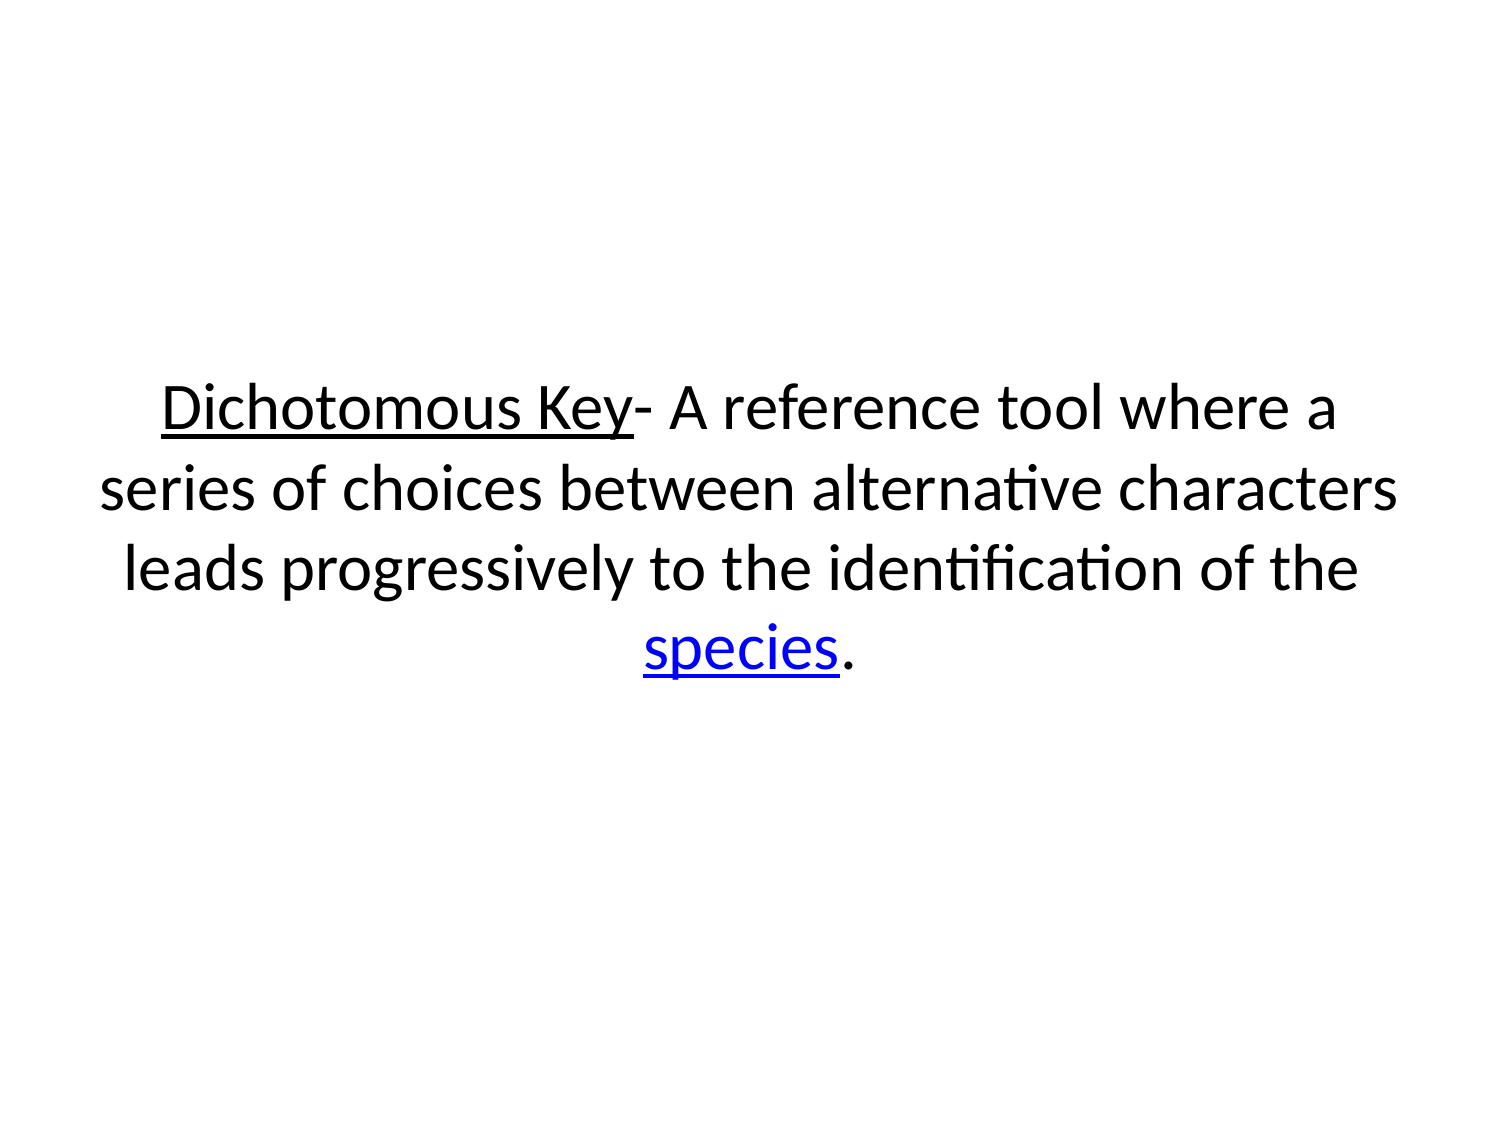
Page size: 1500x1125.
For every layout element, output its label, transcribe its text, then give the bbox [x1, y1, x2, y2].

list Dichotomous Key- A reference tool where a series of choices between alternative characters leads progressively to the identification of the species. [75, 262, 1425, 1005]
